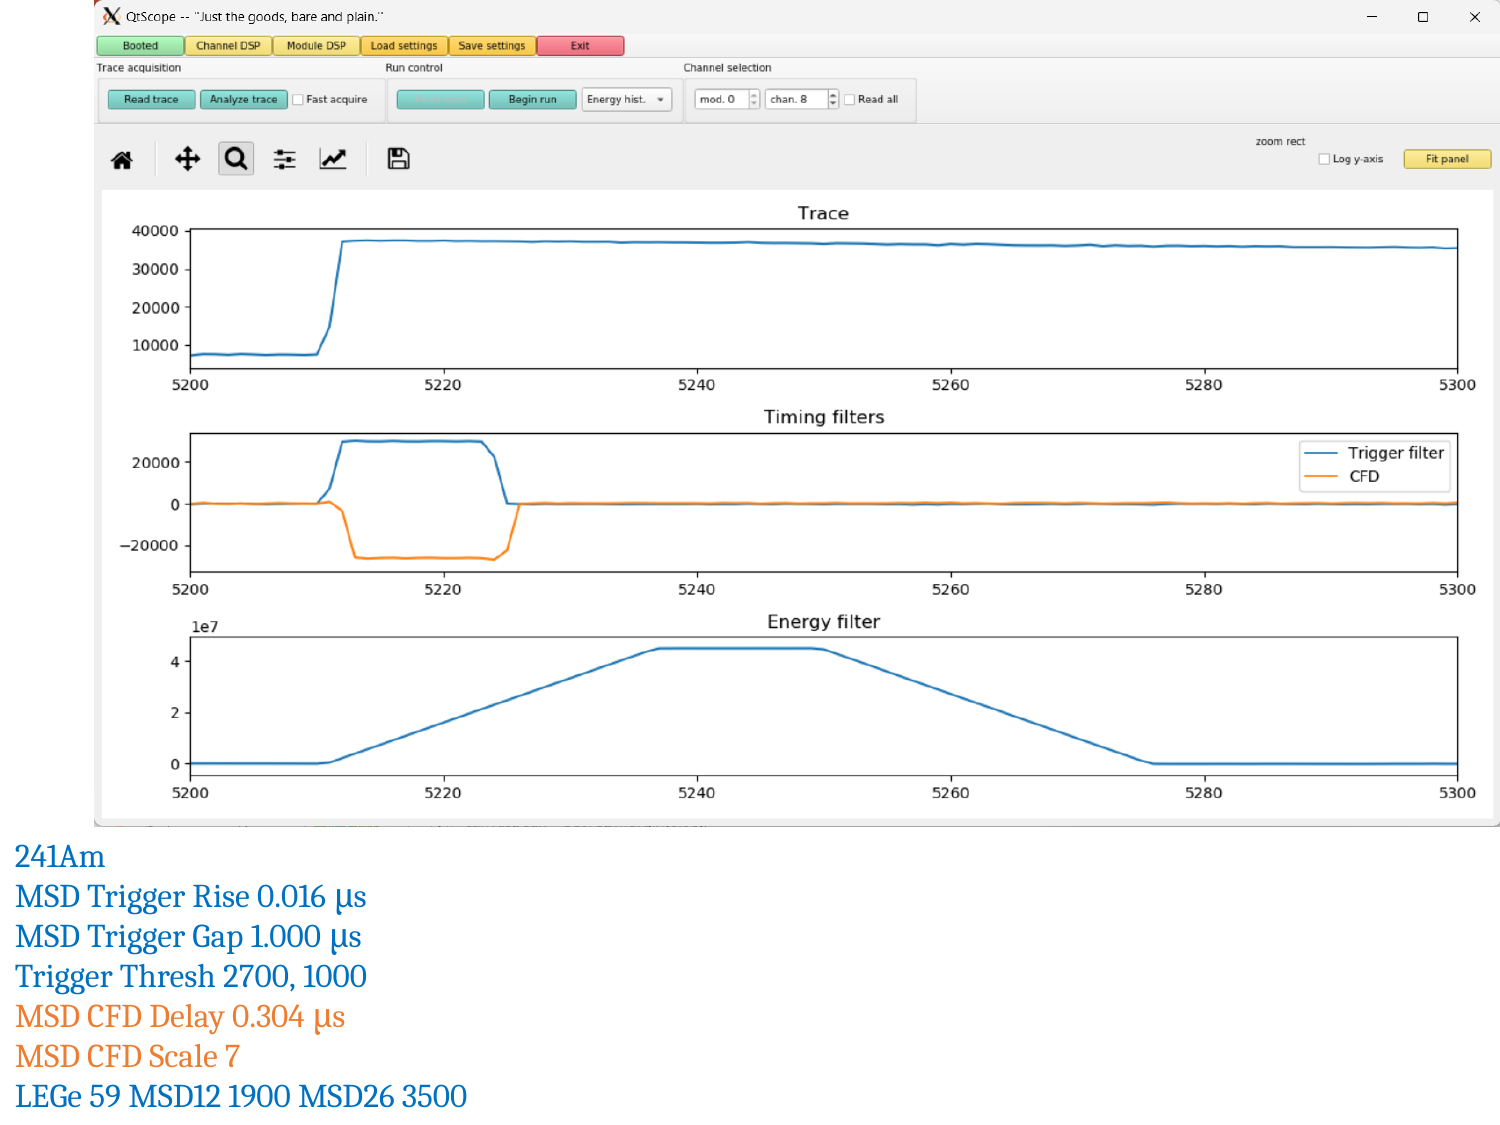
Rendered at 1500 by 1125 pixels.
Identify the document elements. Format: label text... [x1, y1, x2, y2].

picture [94, 0, 1500, 827]
text_box 241Am MSD Trigger Rise 0.016 μs MSD Trigger Gap 1.000 μs Trigger Thresh 2700, 1000 MSD CFD Delay 0.304 μs MSD CFD Scale 7 LEGe 59 MSD12 1900 MSD26 3500 [0, 827, 750, 1122]
